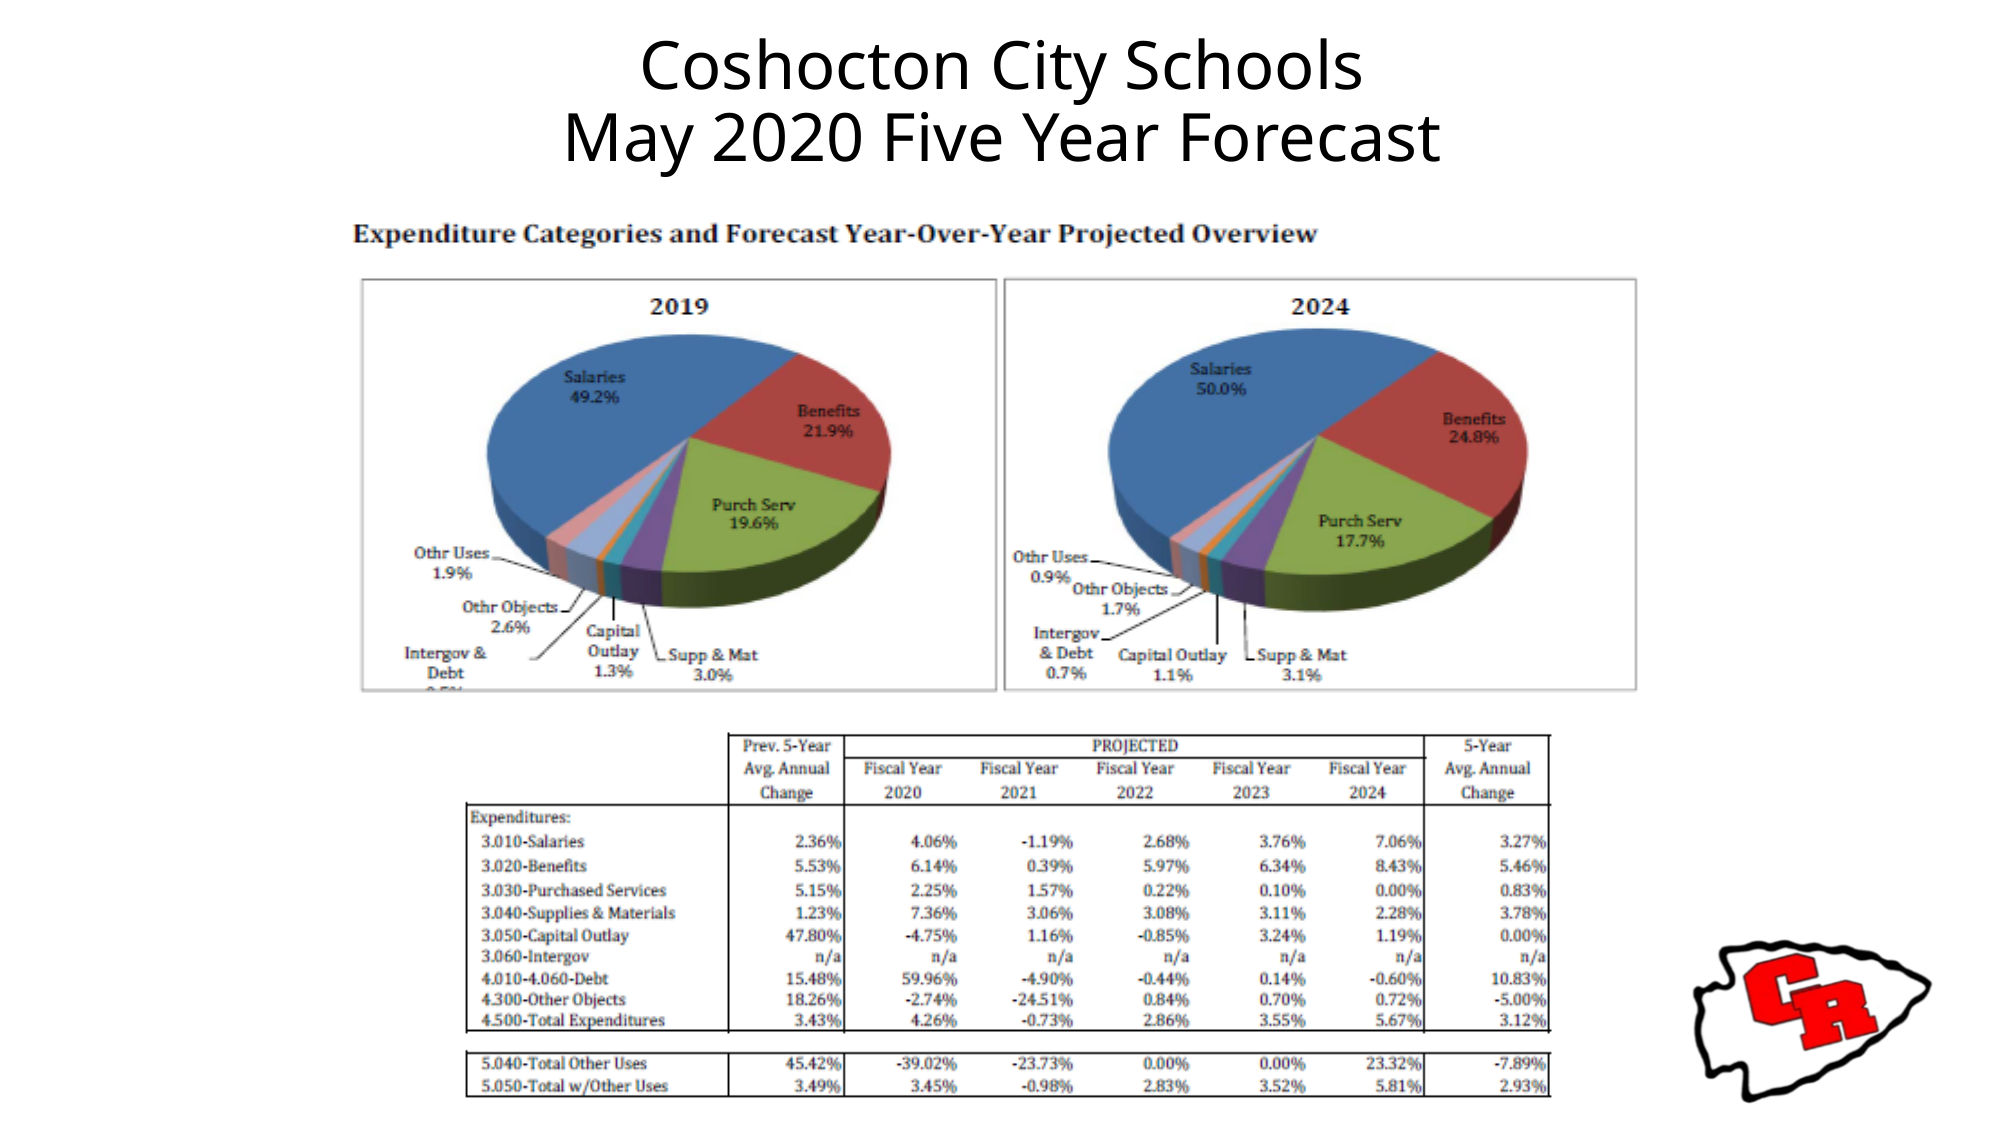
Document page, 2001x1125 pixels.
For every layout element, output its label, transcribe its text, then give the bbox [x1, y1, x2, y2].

text_box Coshocton City Schools May 2020 Five Year Forecast [140, 20, 1866, 188]
picture [1615, 898, 1969, 1125]
picture [324, 207, 1661, 1109]
